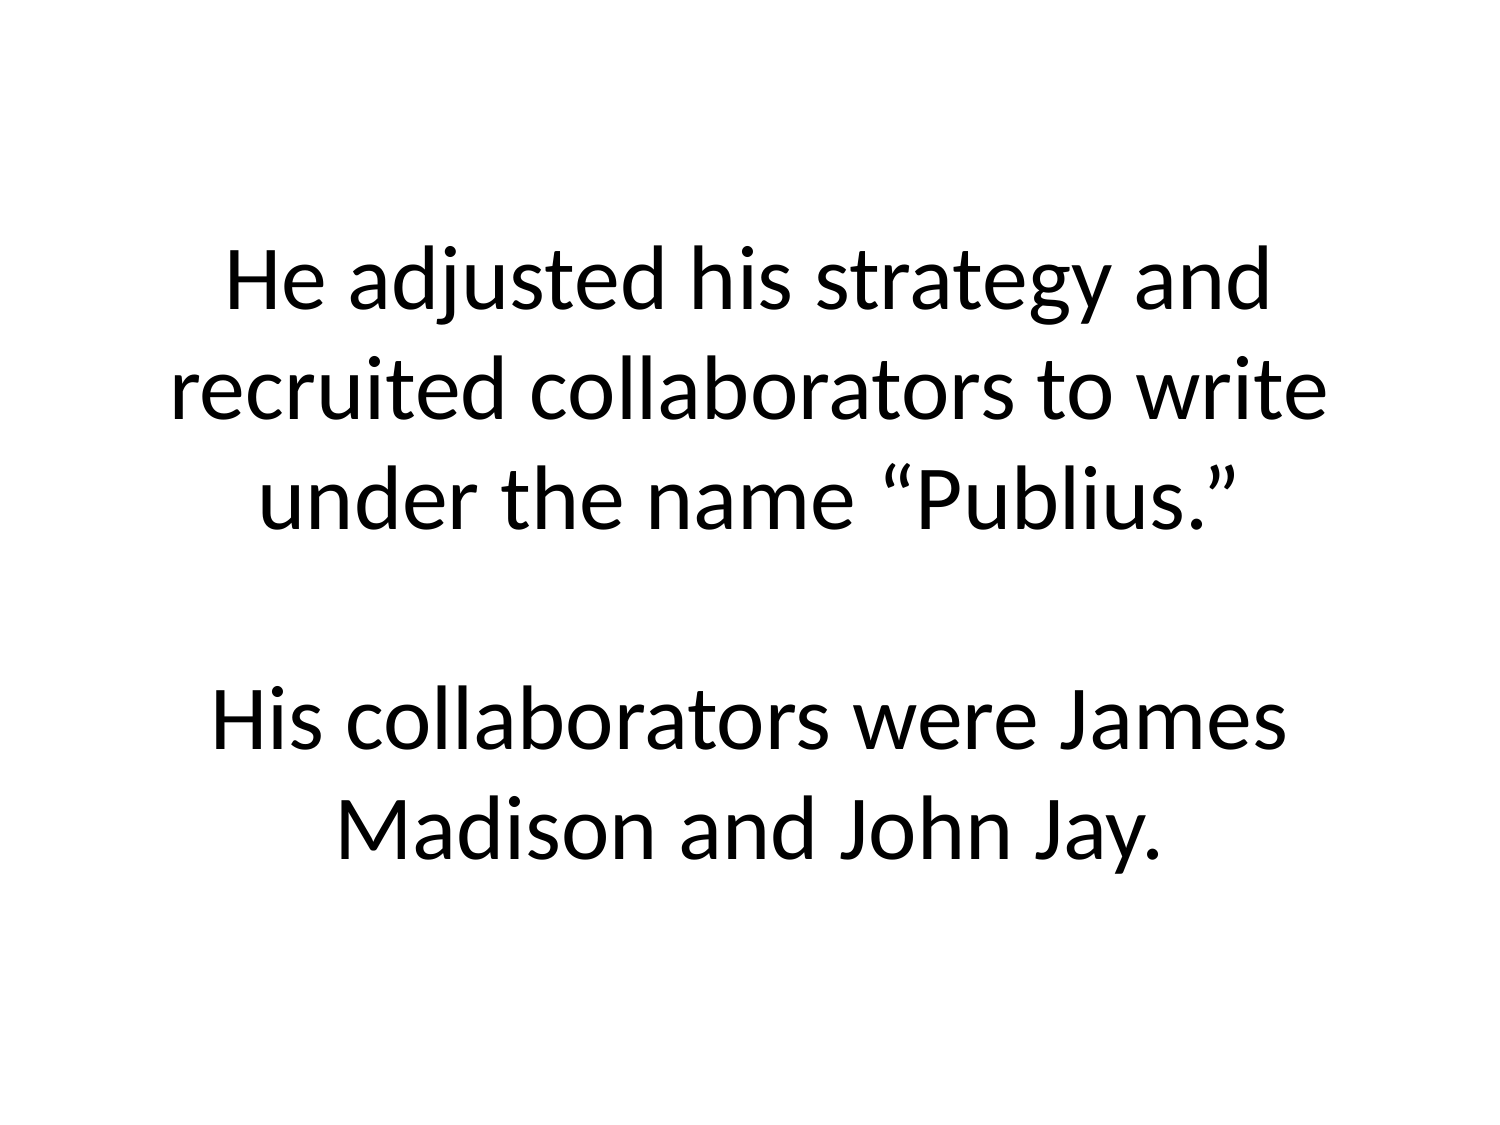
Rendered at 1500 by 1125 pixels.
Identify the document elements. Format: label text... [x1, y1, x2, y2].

title He adjusted his strategy and recruited collaborators to write under the name “Publius.” His collaborators were James Madison and John Jay. [75, 45, 1425, 1050]
